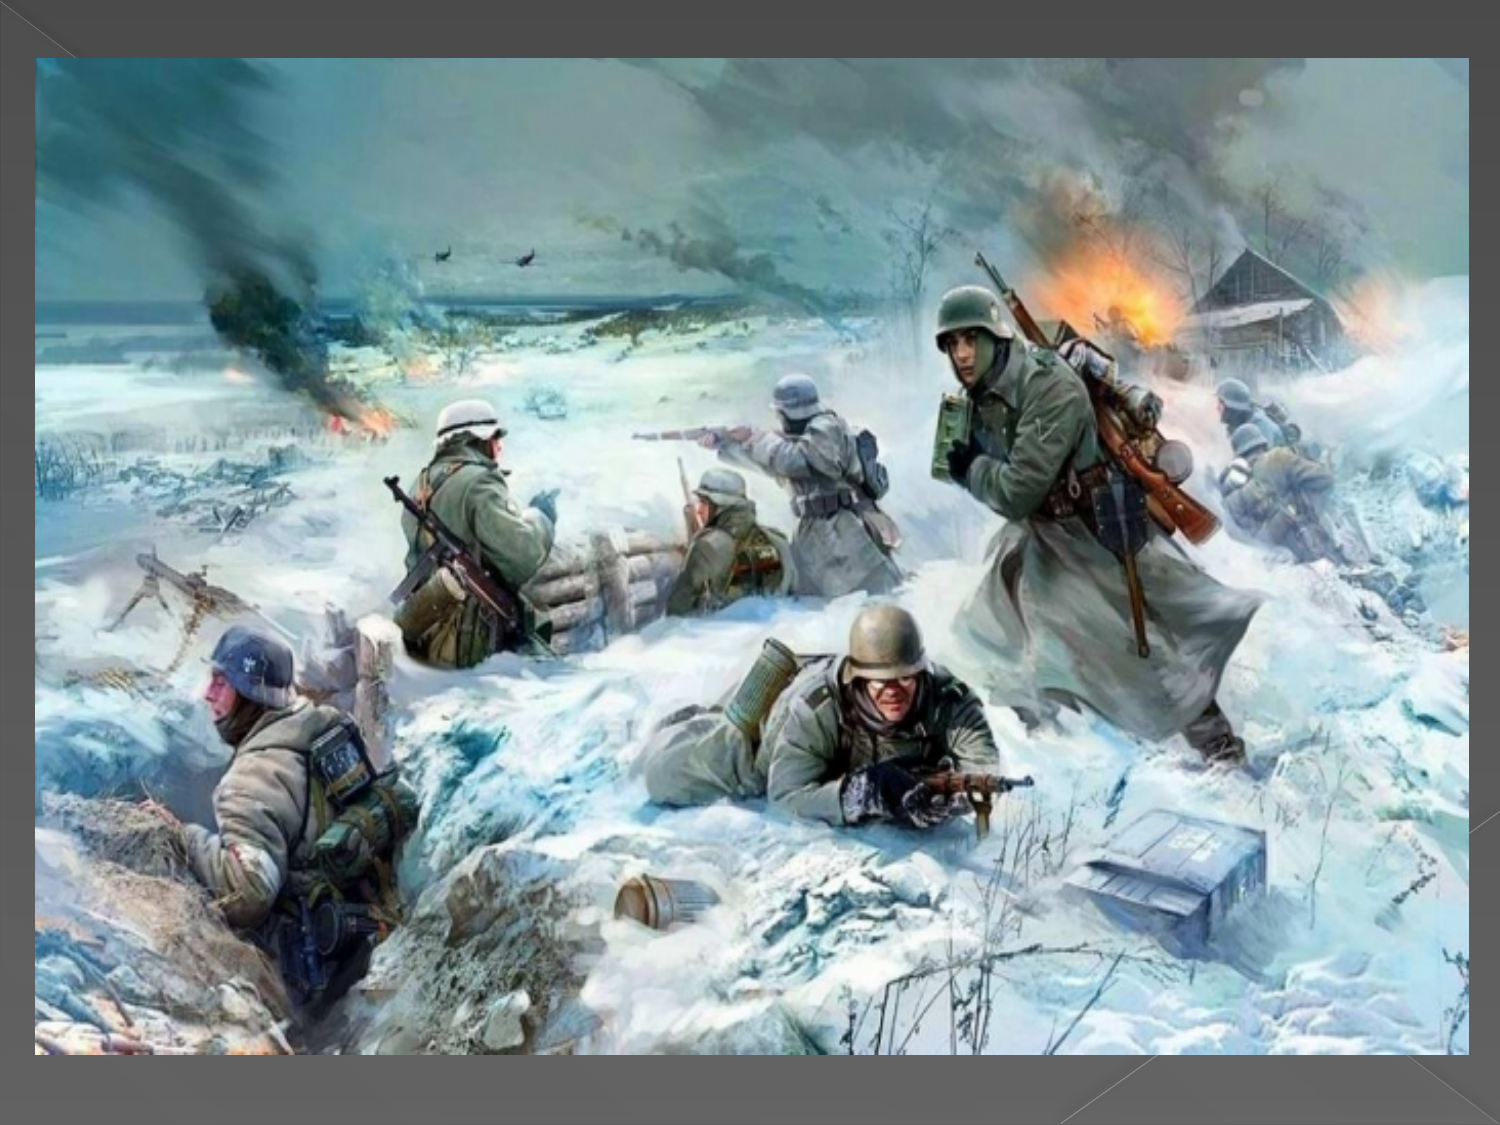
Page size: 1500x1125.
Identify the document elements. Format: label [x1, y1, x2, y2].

picture [34, 58, 1469, 1055]
